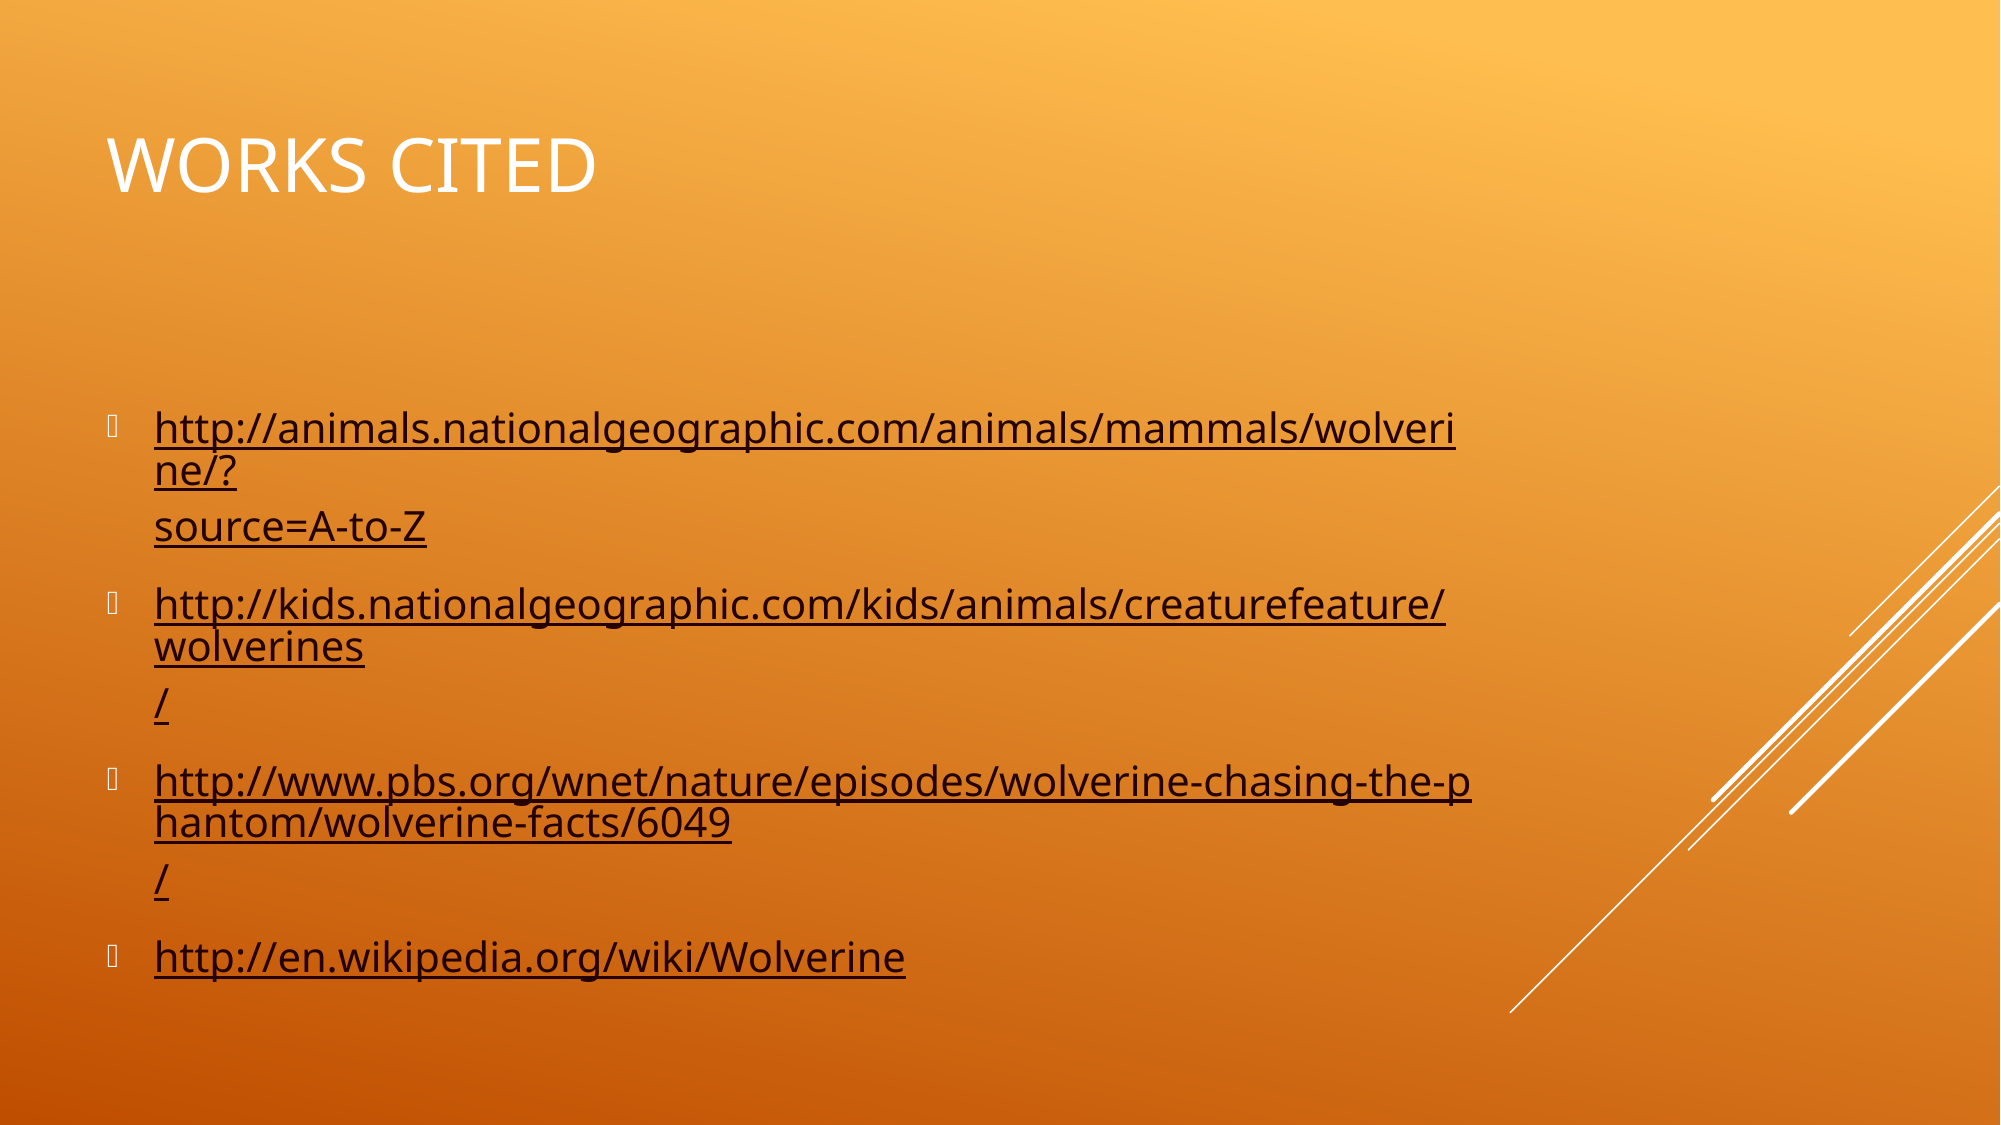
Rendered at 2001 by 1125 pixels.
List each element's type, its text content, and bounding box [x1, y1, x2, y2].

list http://animals.nationalgeographic.com/animals/mammals/wolverine/?source=A-to-Z http://kids.nationalgeographic.com/kids/animals/creaturefeature/wolverines/ http://www.pbs.org/wnet/nature/episodes/wolverine-chasing-the-phantom/wolverine-facts/6049/ http://en.wikipedia.org/wiki/Wolverine [91, 335, 1492, 929]
title Works Cited [91, 38, 1492, 287]
